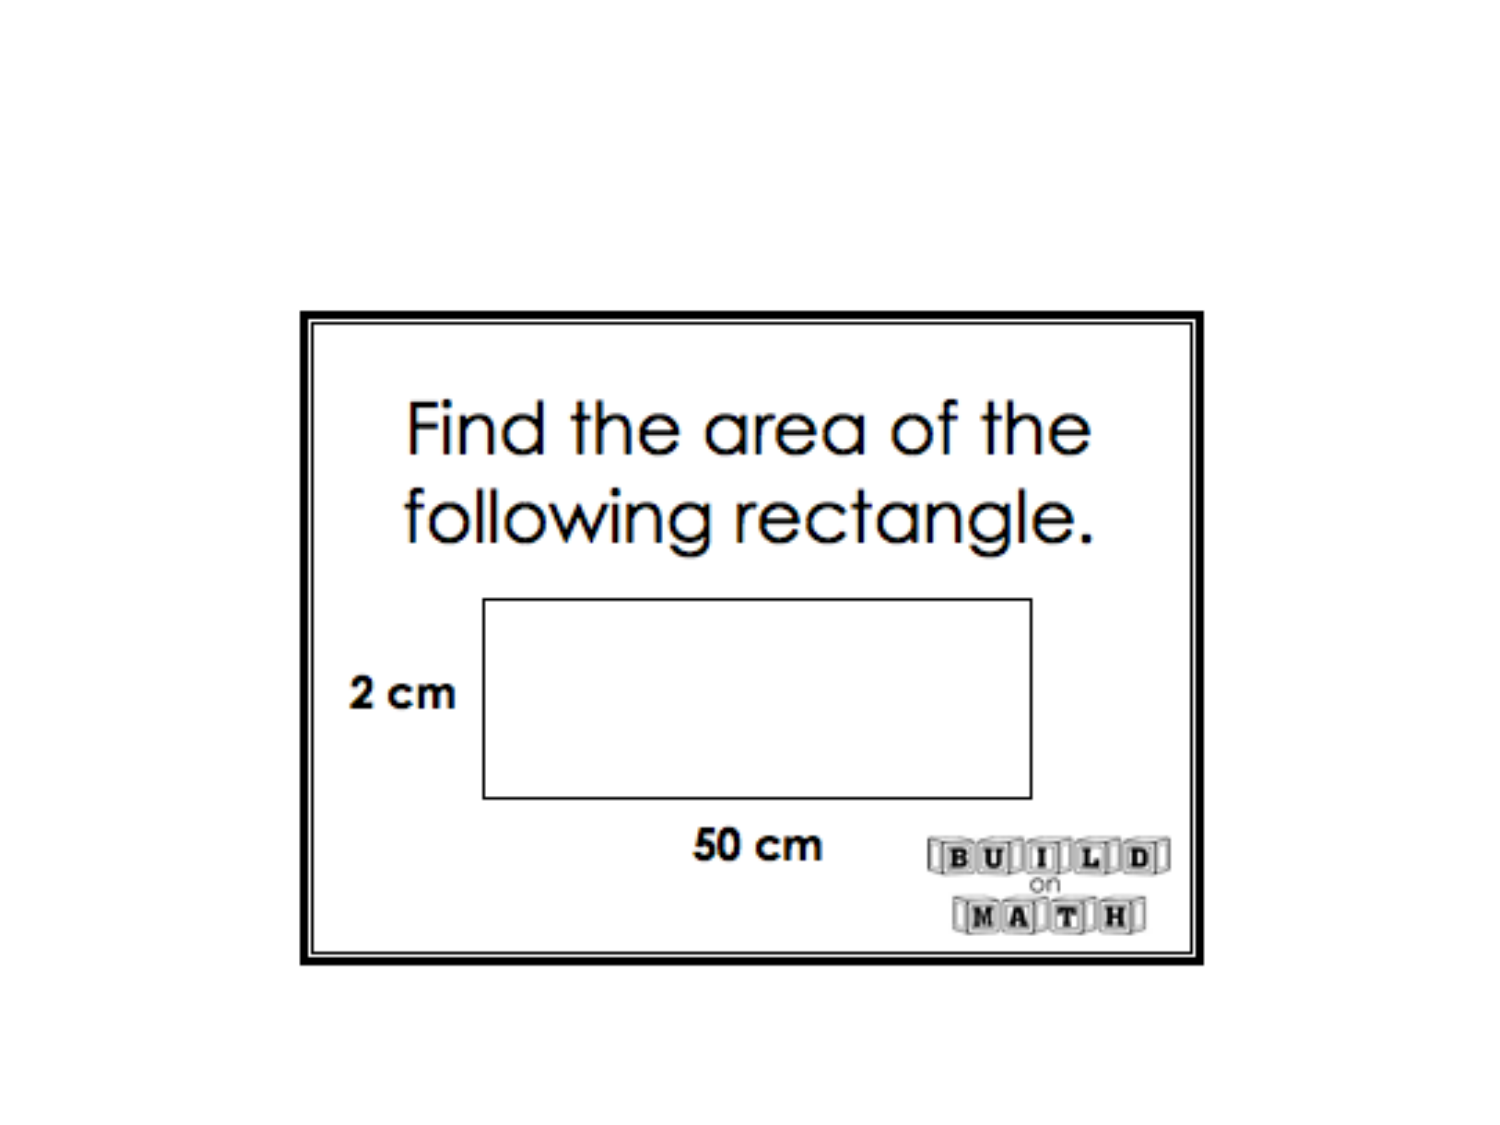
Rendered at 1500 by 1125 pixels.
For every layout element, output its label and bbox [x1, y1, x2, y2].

list [74, 262, 1426, 1006]
